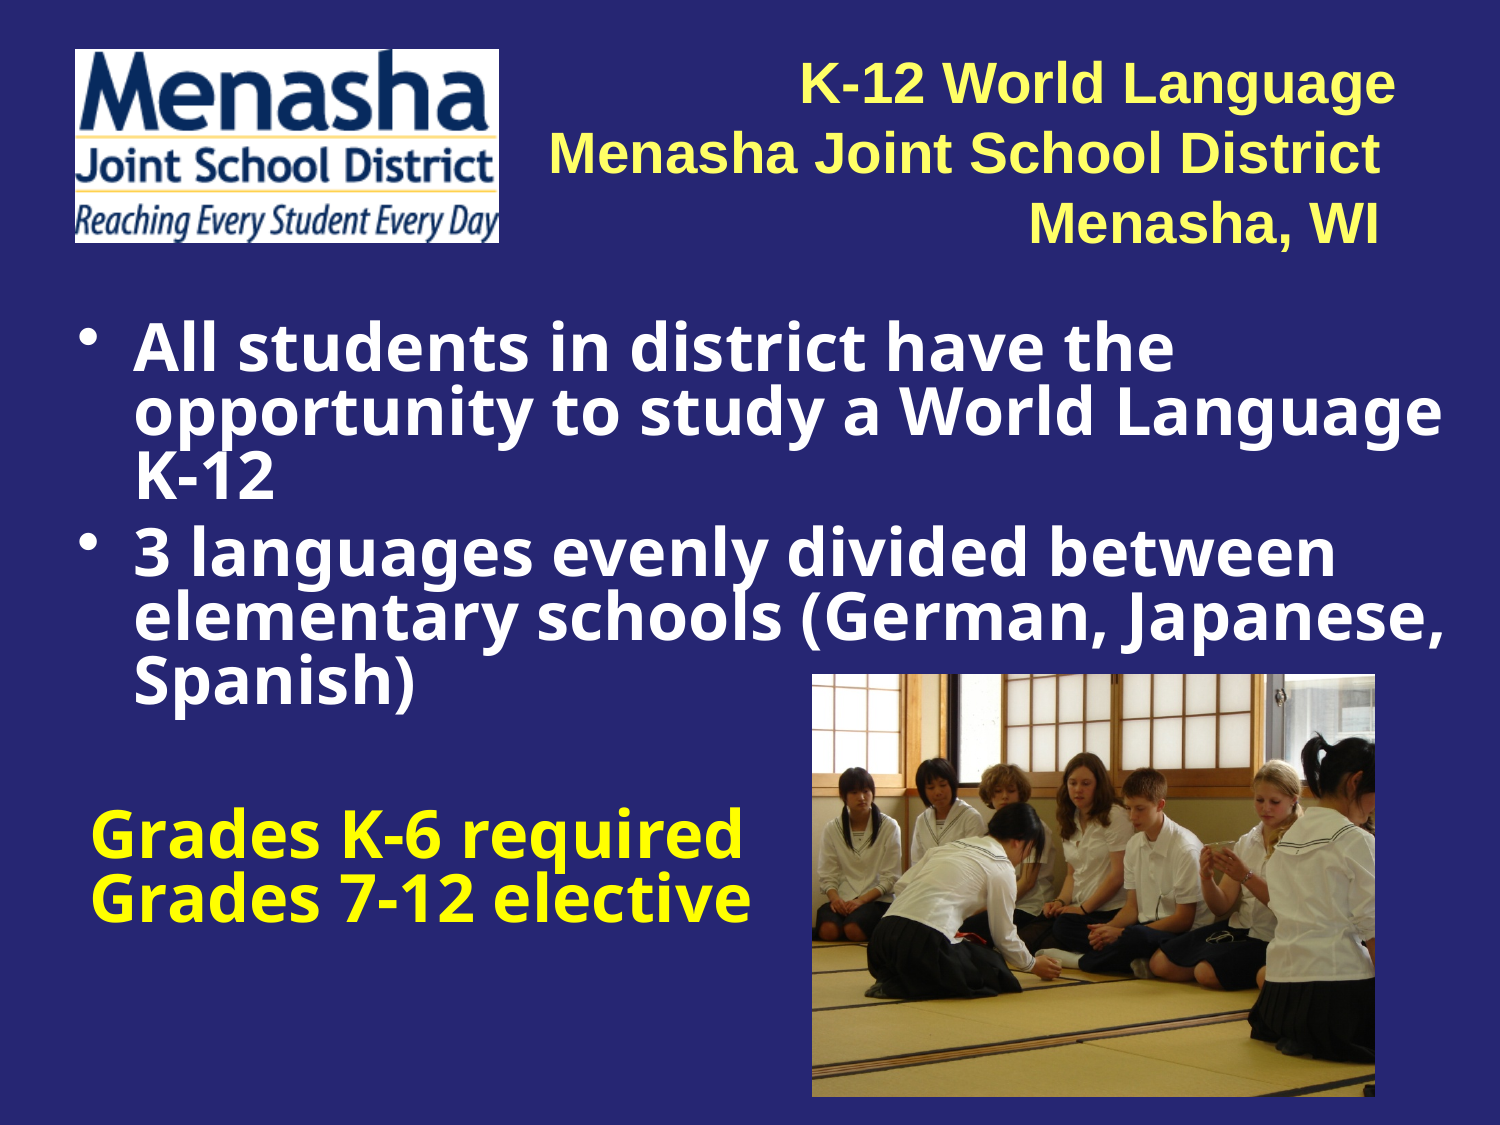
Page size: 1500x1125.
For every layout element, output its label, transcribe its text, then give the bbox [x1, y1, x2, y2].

picture [812, 674, 1376, 1098]
picture [74, 49, 499, 243]
text_box Grades K-6 required Grades 7-12 elective [74, 799, 807, 1023]
text_box K-12 World Language Menasha Joint School District Menasha, WI [149, 37, 1413, 263]
list All students in district have the opportunity to study a World Language K-12 3 languages evenly divided between elementary schools (German, Japanese, Spanish) [62, 312, 1463, 963]
